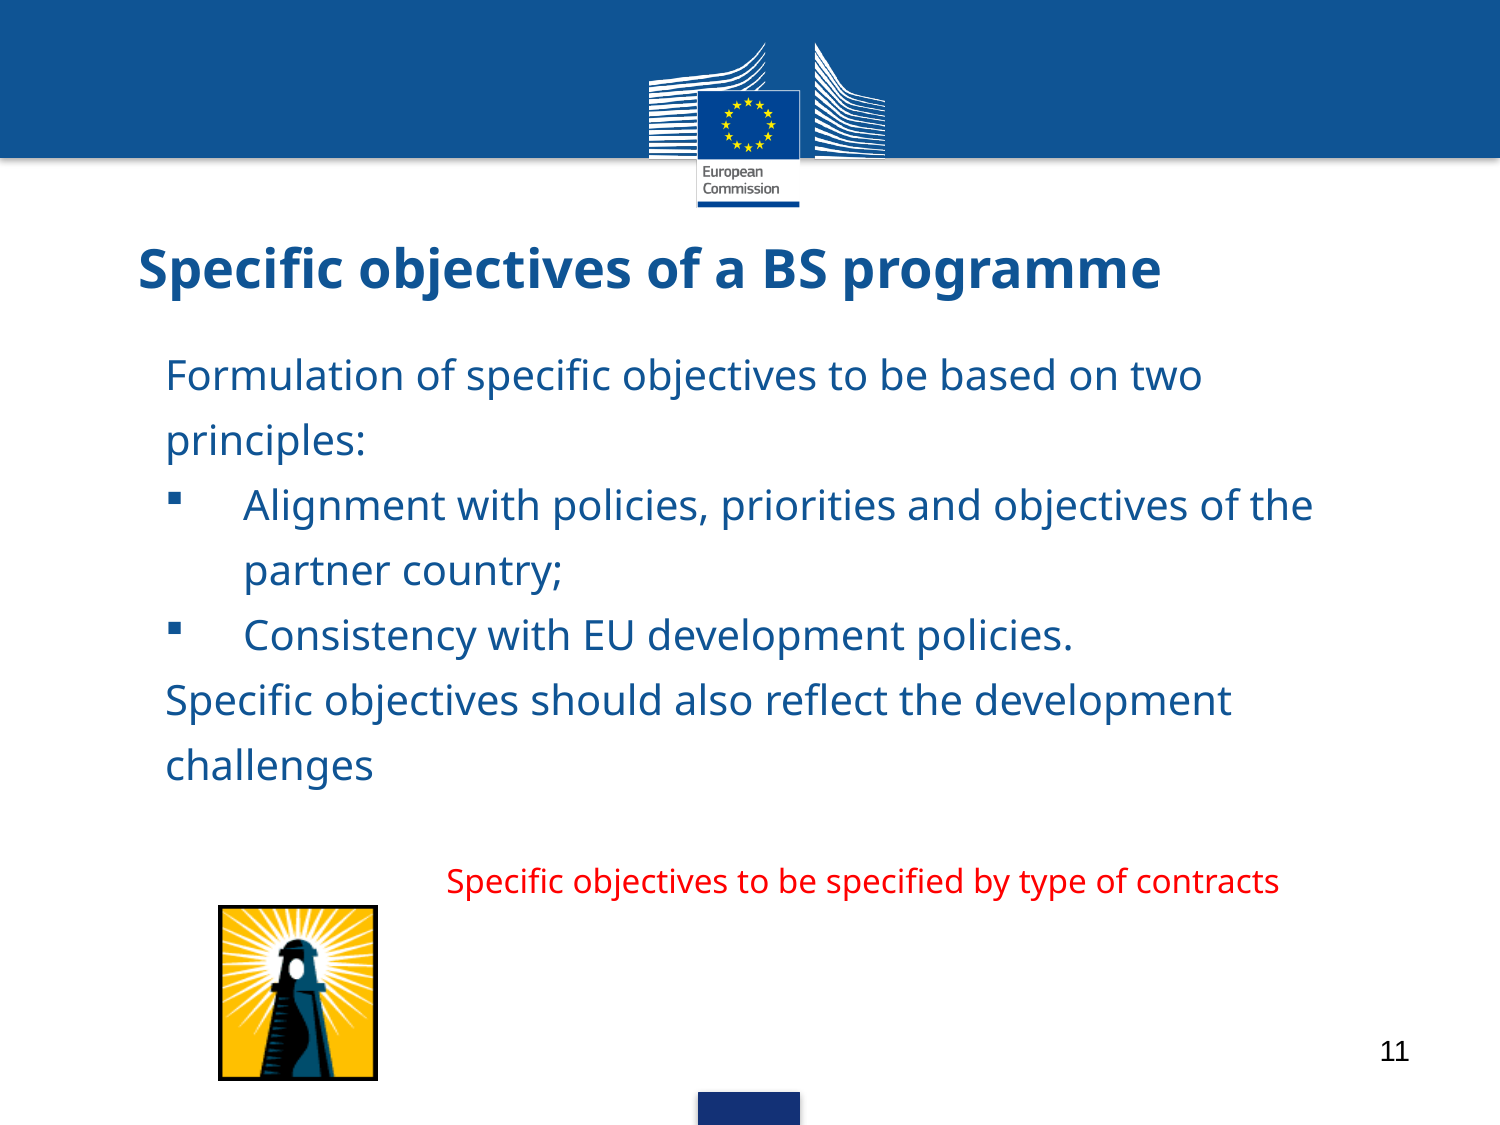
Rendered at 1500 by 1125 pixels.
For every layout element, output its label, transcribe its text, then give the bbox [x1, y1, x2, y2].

picture [649, 42, 885, 208]
title Specific objectives of a BS programme [64, 219, 1416, 315]
picture [218, 904, 379, 1081]
list Formulation of specific objectives to be based on two principles: Alignment with policies, priorities and objectives of the partner country; Consistency with EU development policies. Specific objectives should also reflect the development challenges Specific objectives to be specified by type of contracts [74, 326, 1426, 1095]
slide_number 11 [1074, 1024, 1426, 1103]
